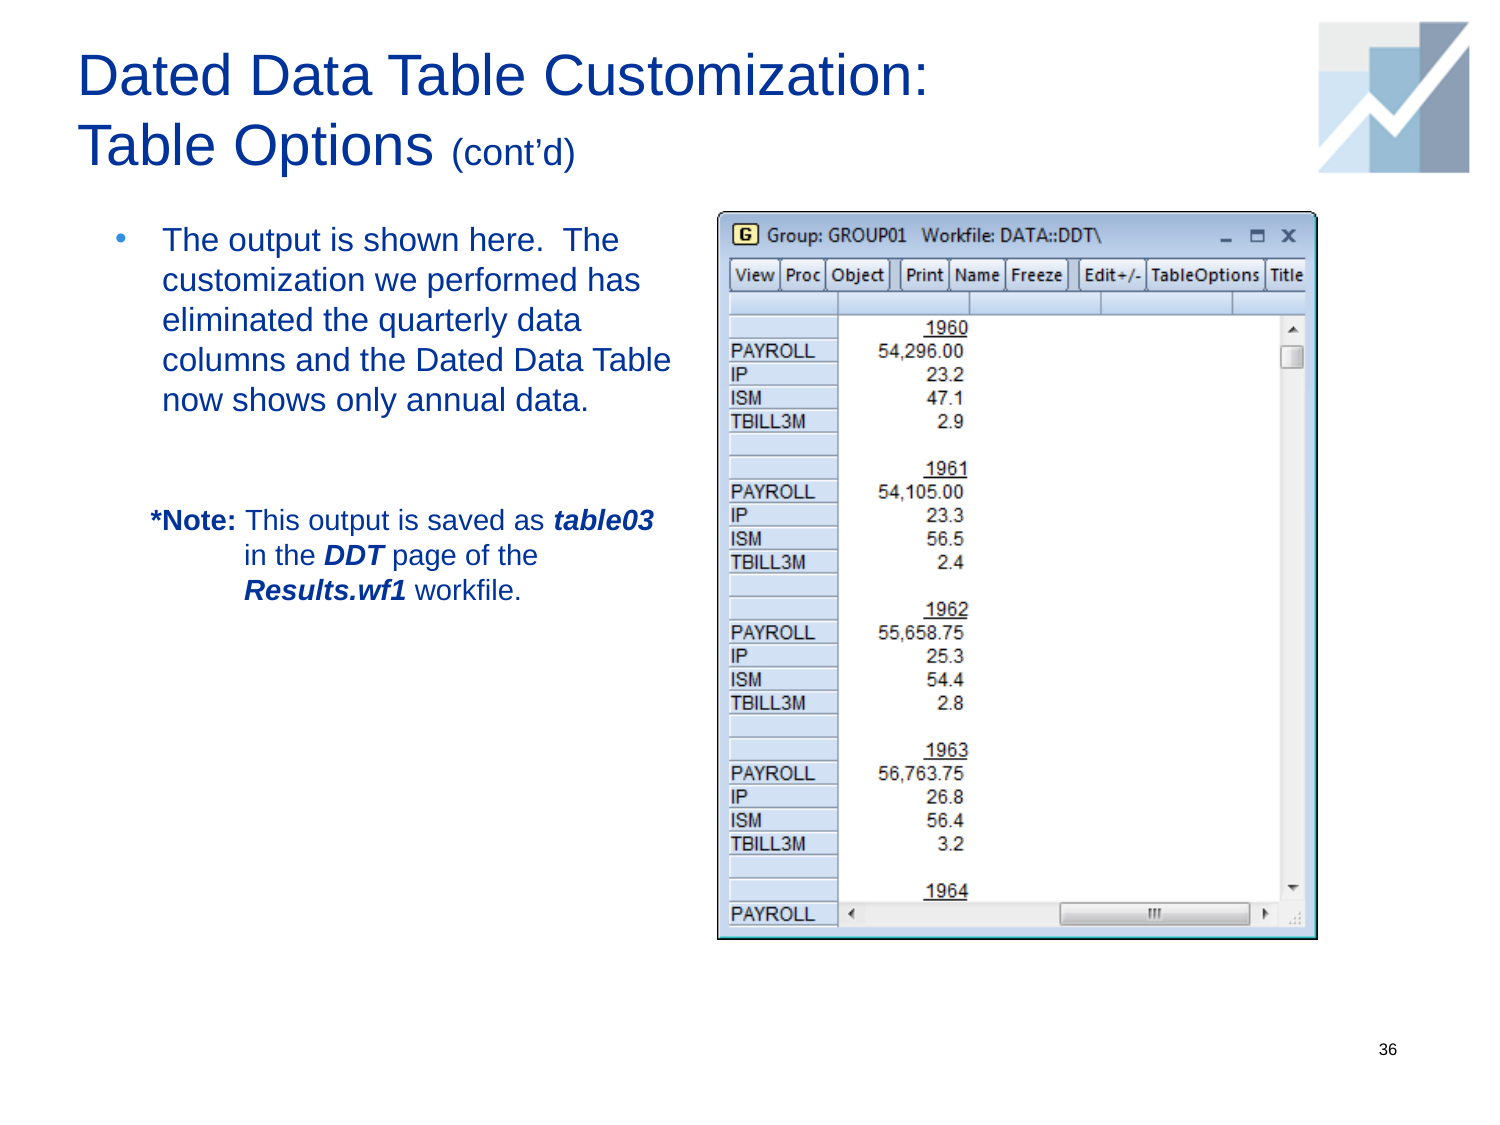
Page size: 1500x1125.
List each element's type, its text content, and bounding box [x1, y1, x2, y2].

text_box *Note: This output is saved as table03 in the DDT page of the Results.wf1 workfile. [135, 494, 684, 632]
picture [1300, 11, 1479, 181]
text_box The output is shown here. The customization we performed has eliminated the quarterly data columns and the Dated Data Table now shows only annual data. [40, 211, 715, 632]
picture [717, 210, 1319, 940]
title Dated Data Table Customization: Table Options (cont’d) [62, 0, 1297, 185]
slide_number 36 [1262, 1015, 1413, 1067]
